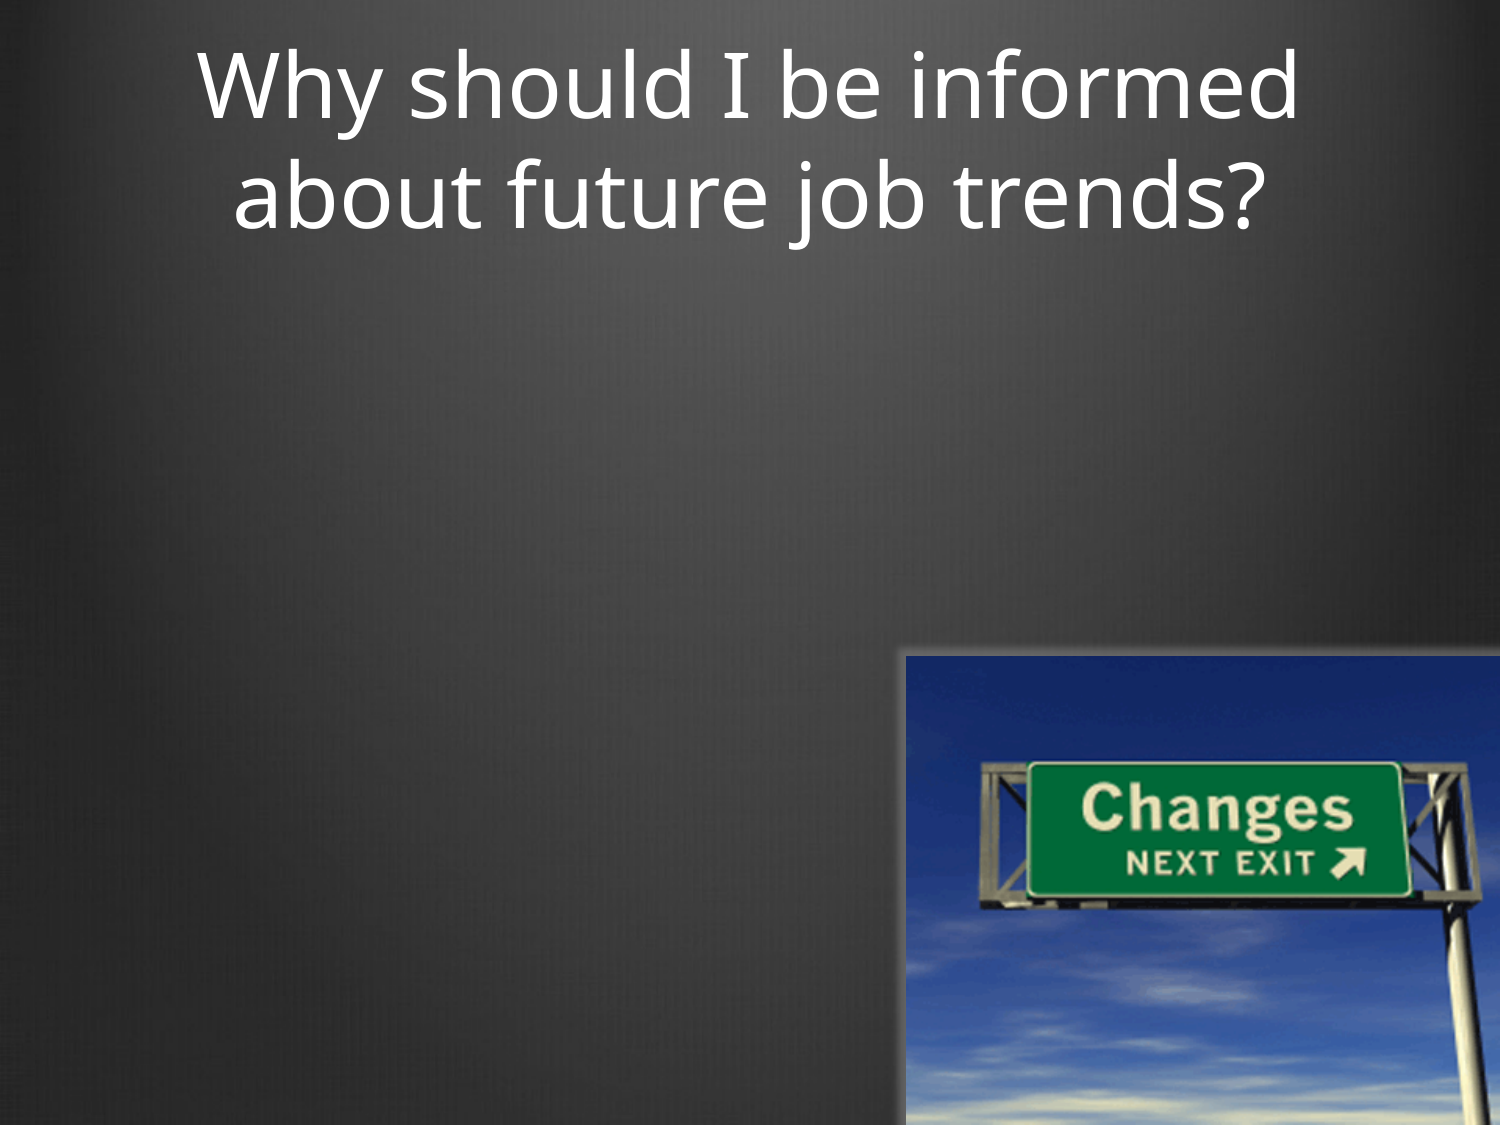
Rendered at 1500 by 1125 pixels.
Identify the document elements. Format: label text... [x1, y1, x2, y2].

picture [906, 656, 1500, 1125]
title Why should I be informed about future job trends? [112, 19, 1388, 255]
